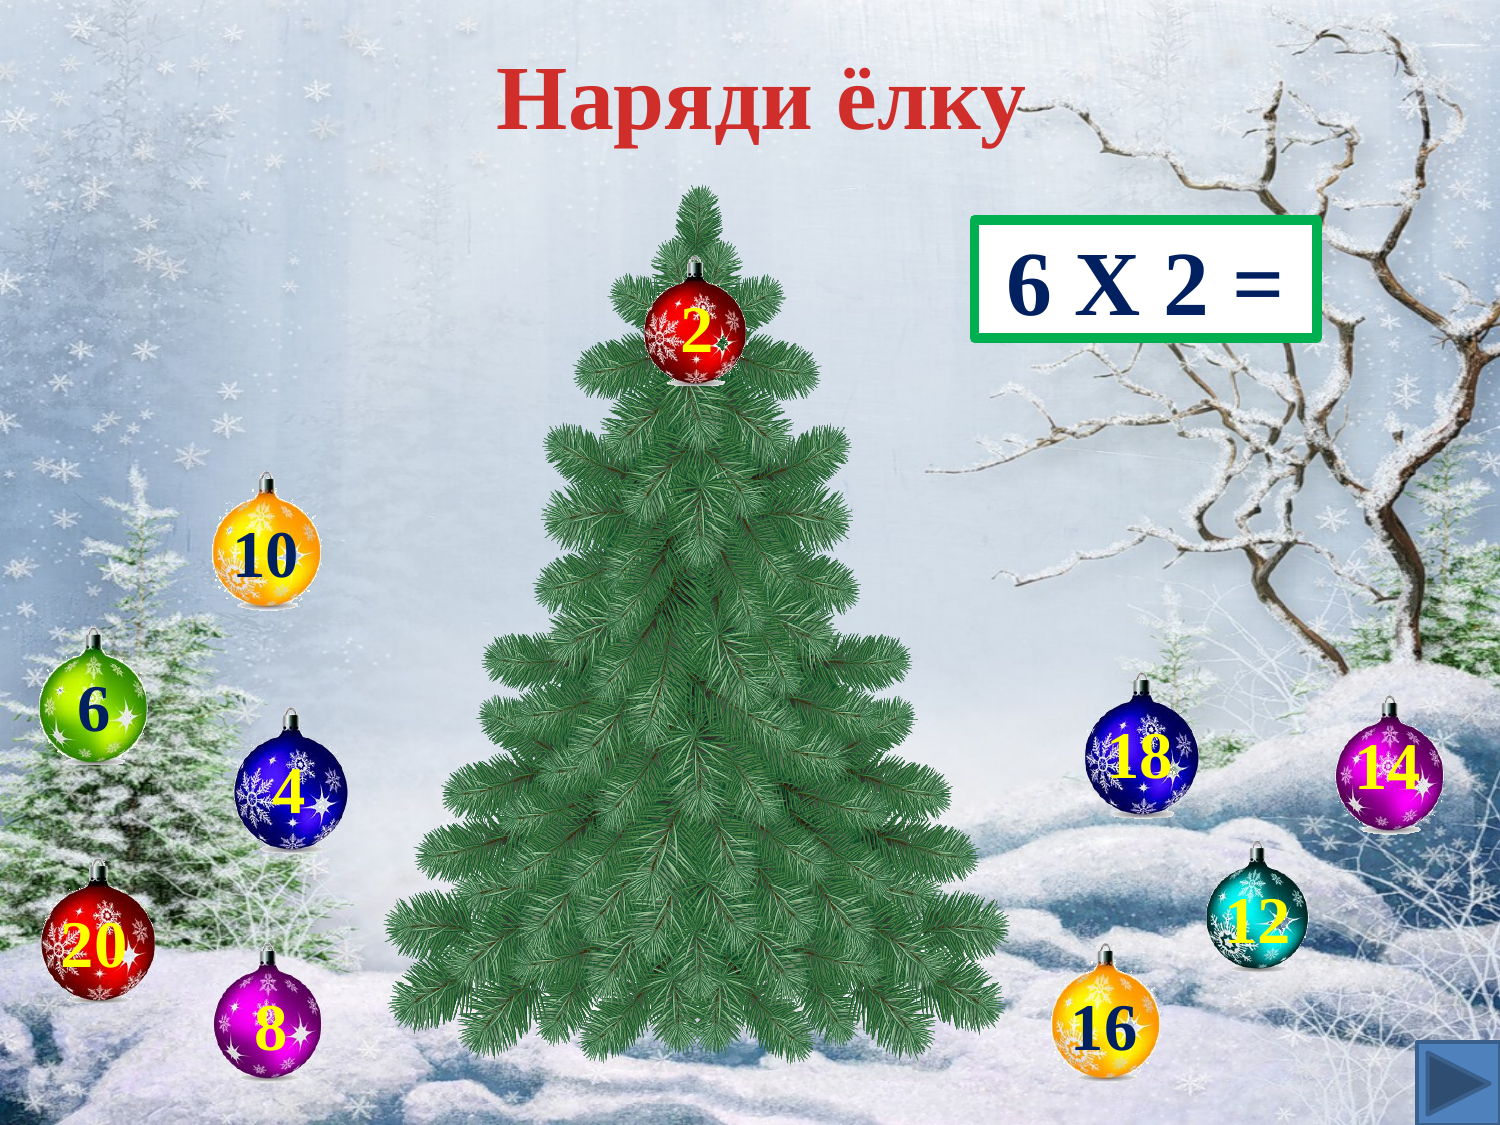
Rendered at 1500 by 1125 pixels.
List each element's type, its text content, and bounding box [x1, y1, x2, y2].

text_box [643, 255, 751, 386]
text_box [1415, 1040, 1500, 1125]
text_box 6 Х 2 = [1014, 218, 1319, 340]
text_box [1316, 692, 1459, 836]
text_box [229, 703, 349, 856]
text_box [1186, 833, 1329, 977]
picture [0, 0, 1500, 1125]
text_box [206, 940, 337, 1084]
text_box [29, 621, 160, 765]
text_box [1045, 940, 1164, 1084]
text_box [40, 857, 160, 1003]
text_box Наряди ёлку [218, 30, 1306, 156]
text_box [182, 467, 349, 612]
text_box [1080, 668, 1200, 820]
